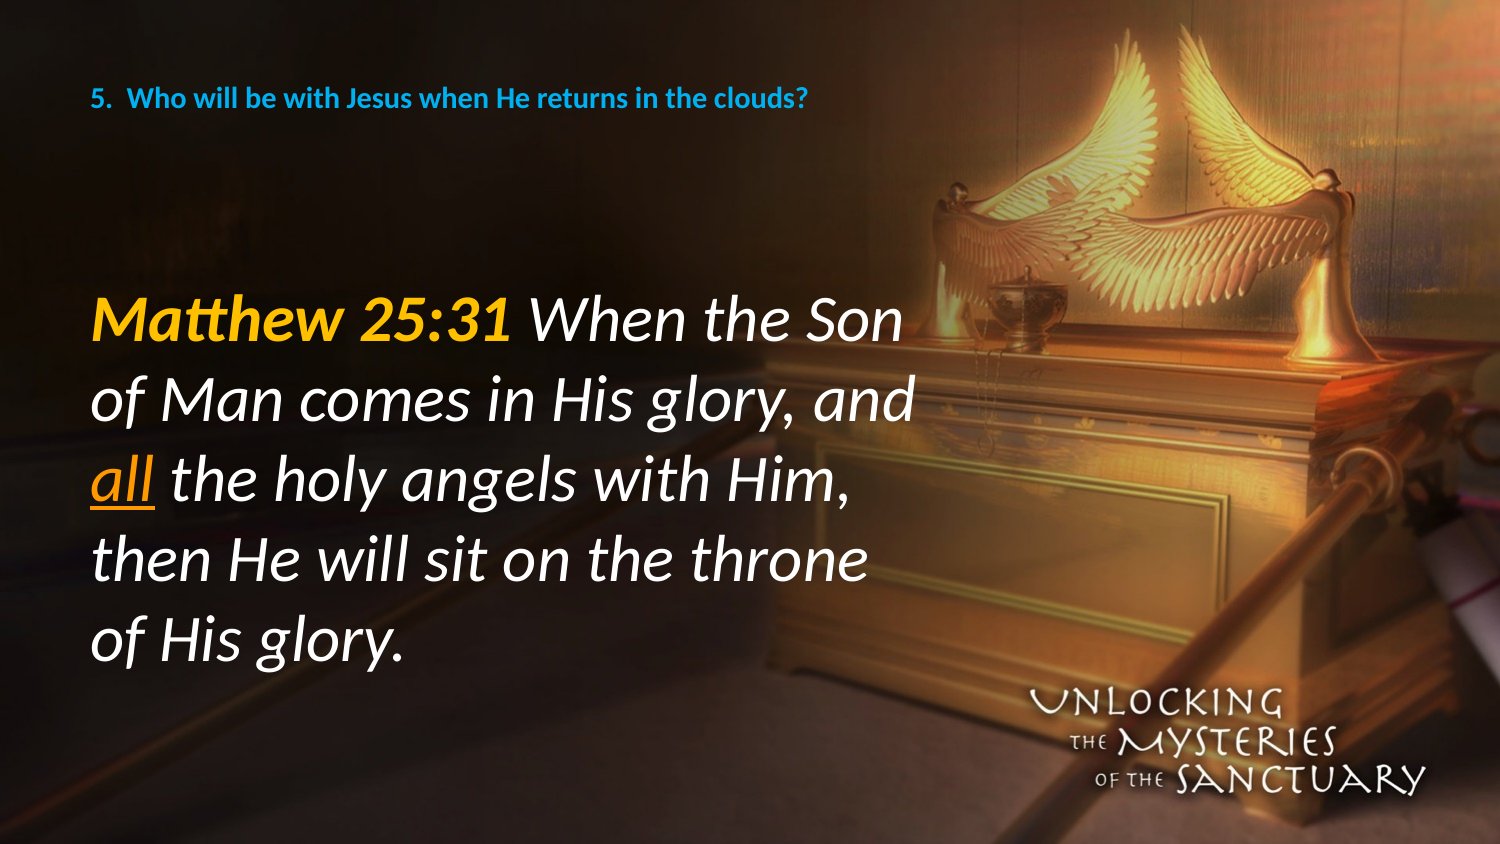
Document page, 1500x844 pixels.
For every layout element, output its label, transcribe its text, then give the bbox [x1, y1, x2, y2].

title 5. Who will be with Jesus when He returns in the clouds? [75, 33, 1425, 175]
list Matthew 25:31 When the Son of Man comes in His glory, and all the holy angels with Him, then He will sit on the throne of His glory. [75, 267, 950, 754]
picture [0, 0, 1500, 844]
